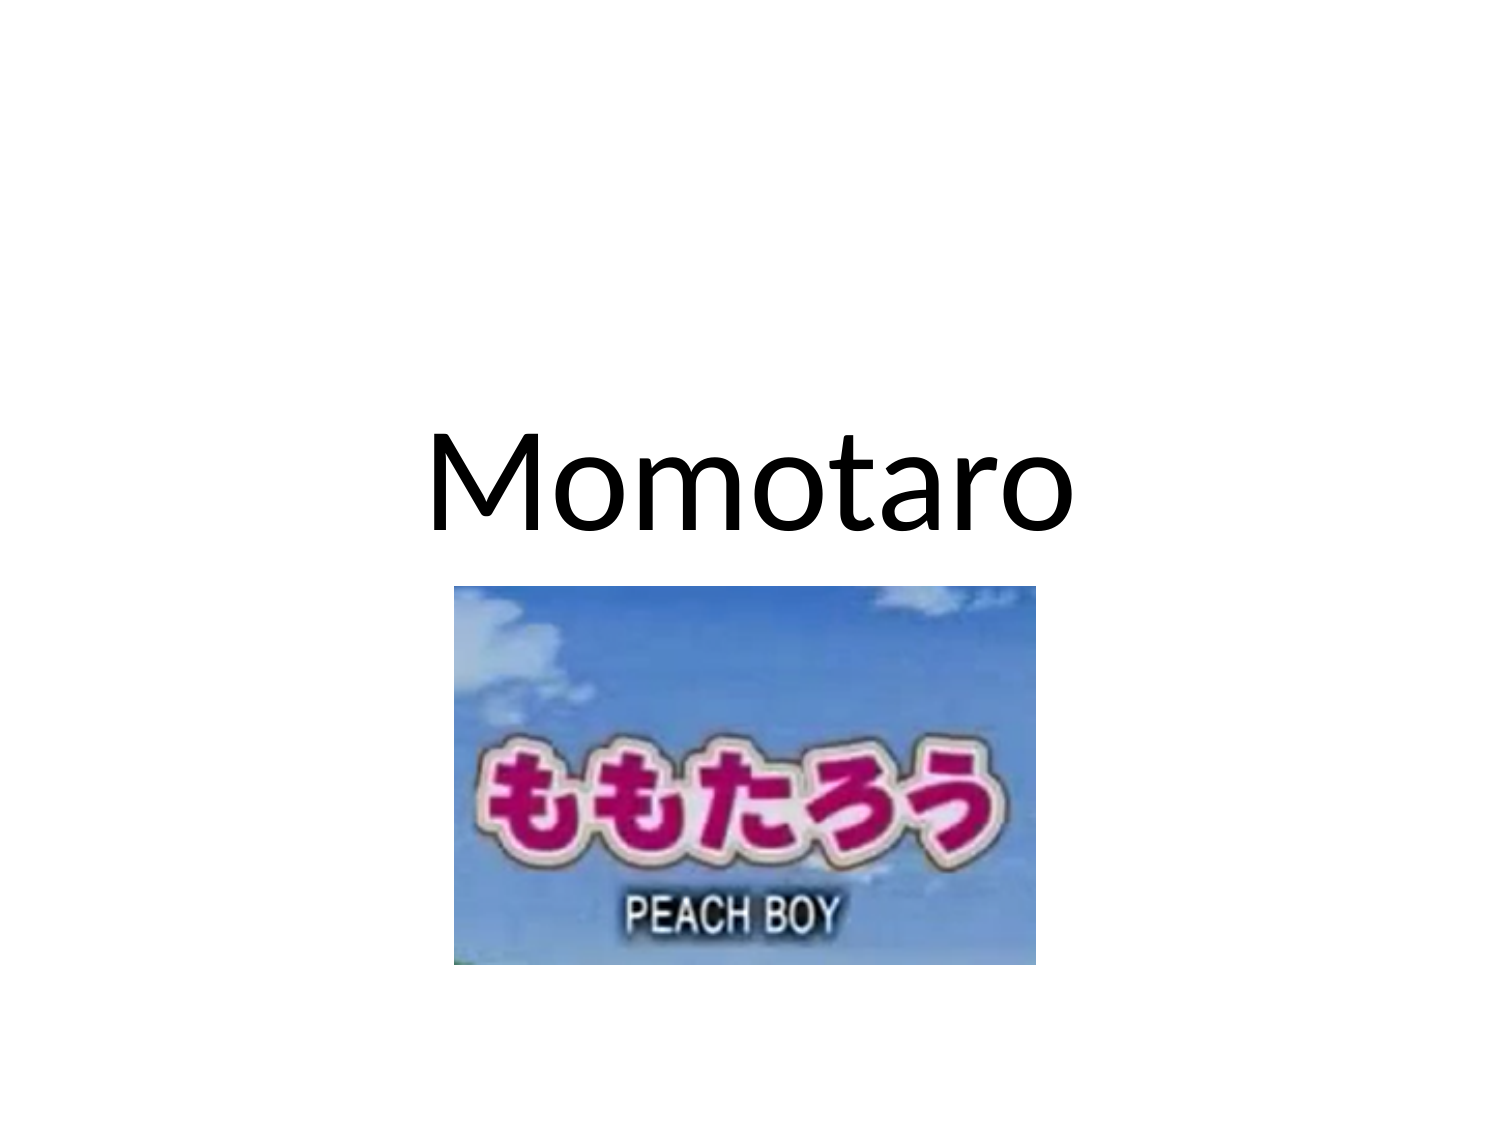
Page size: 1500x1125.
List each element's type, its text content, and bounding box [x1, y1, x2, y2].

picture [454, 585, 1036, 965]
title Momotaro [112, 349, 1388, 591]
